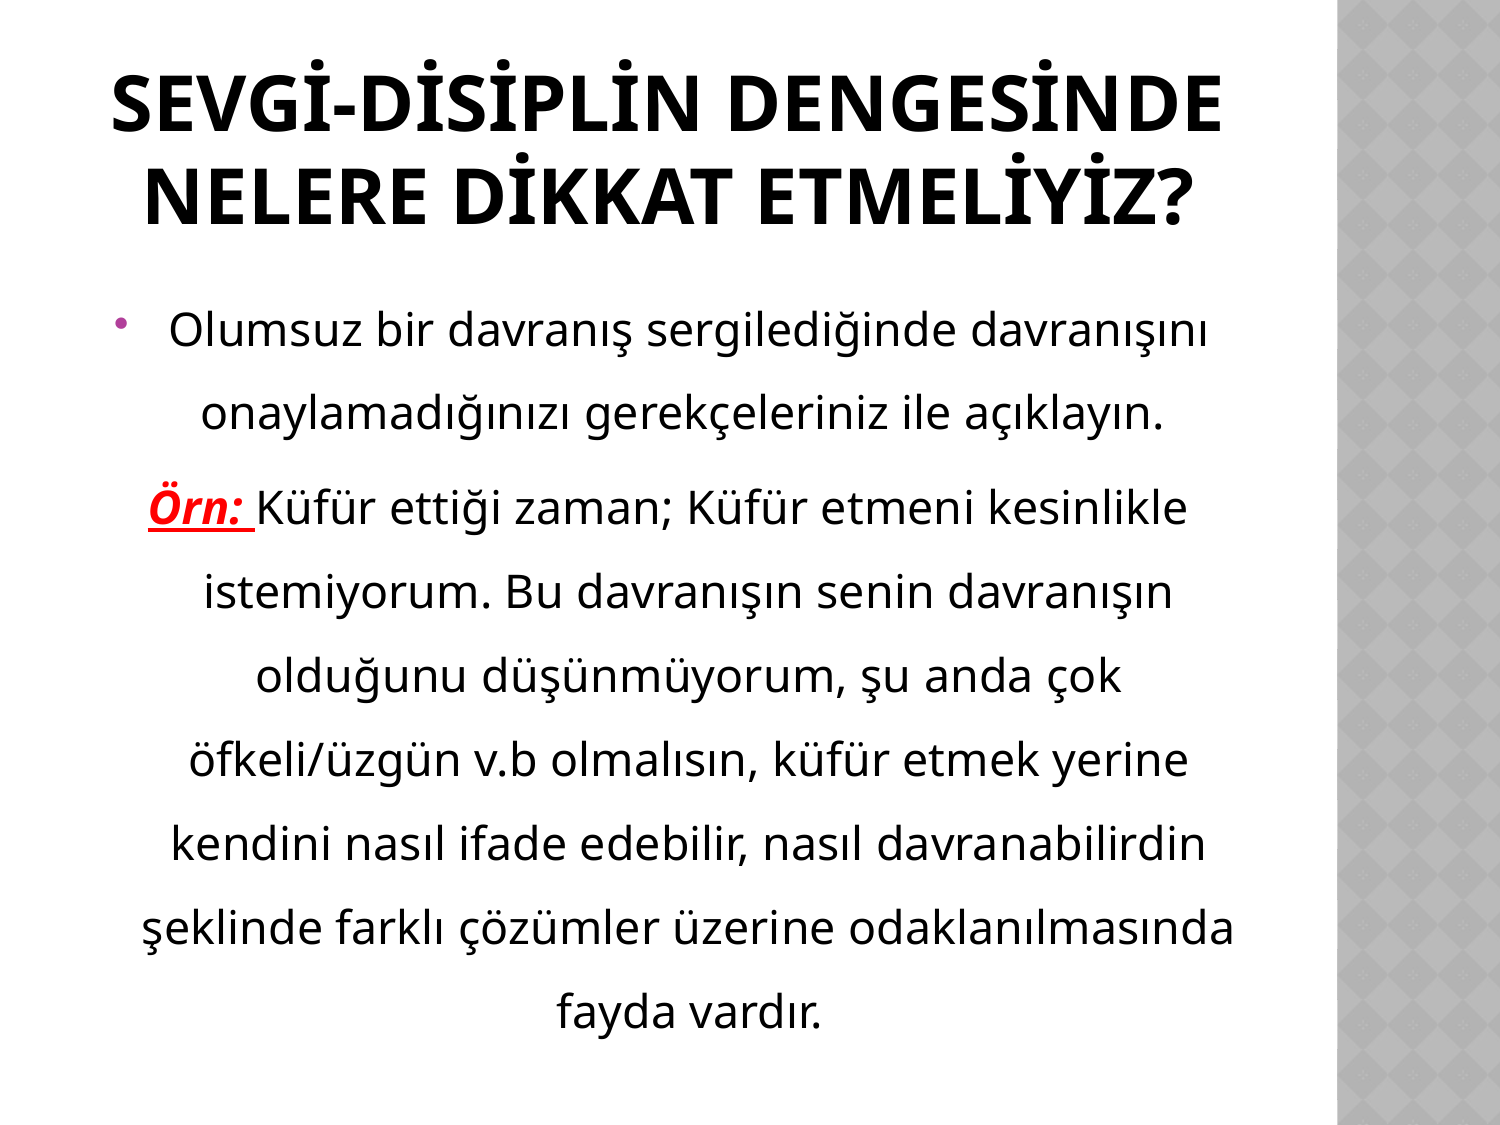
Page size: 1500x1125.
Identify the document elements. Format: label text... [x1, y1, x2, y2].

list Olumsuz bir davranış sergilediğinde davranışını onaylamadığınızı gerekçeleriniz ile açıklayın. Örn: Küfür ettiği zaman; Küfür etmeni kesinlikle istemiyorum. Bu davranışın senin davranışın olduğunu düşünmüyorum, şu anda çok öfkeli/üzgün v.b olmalısın, küfür etmek yerine kendini nasıl ifade edebilir, nasıl davranabilirdin şeklinde farklı çözümler üzerine odaklanılmasında fayda vardır. [75, 264, 1263, 1059]
title SEVGİ-DİSİPLİN DENGESİNDE NELERE DİKKAT ETMELİYİZ? [75, 52, 1263, 240]
